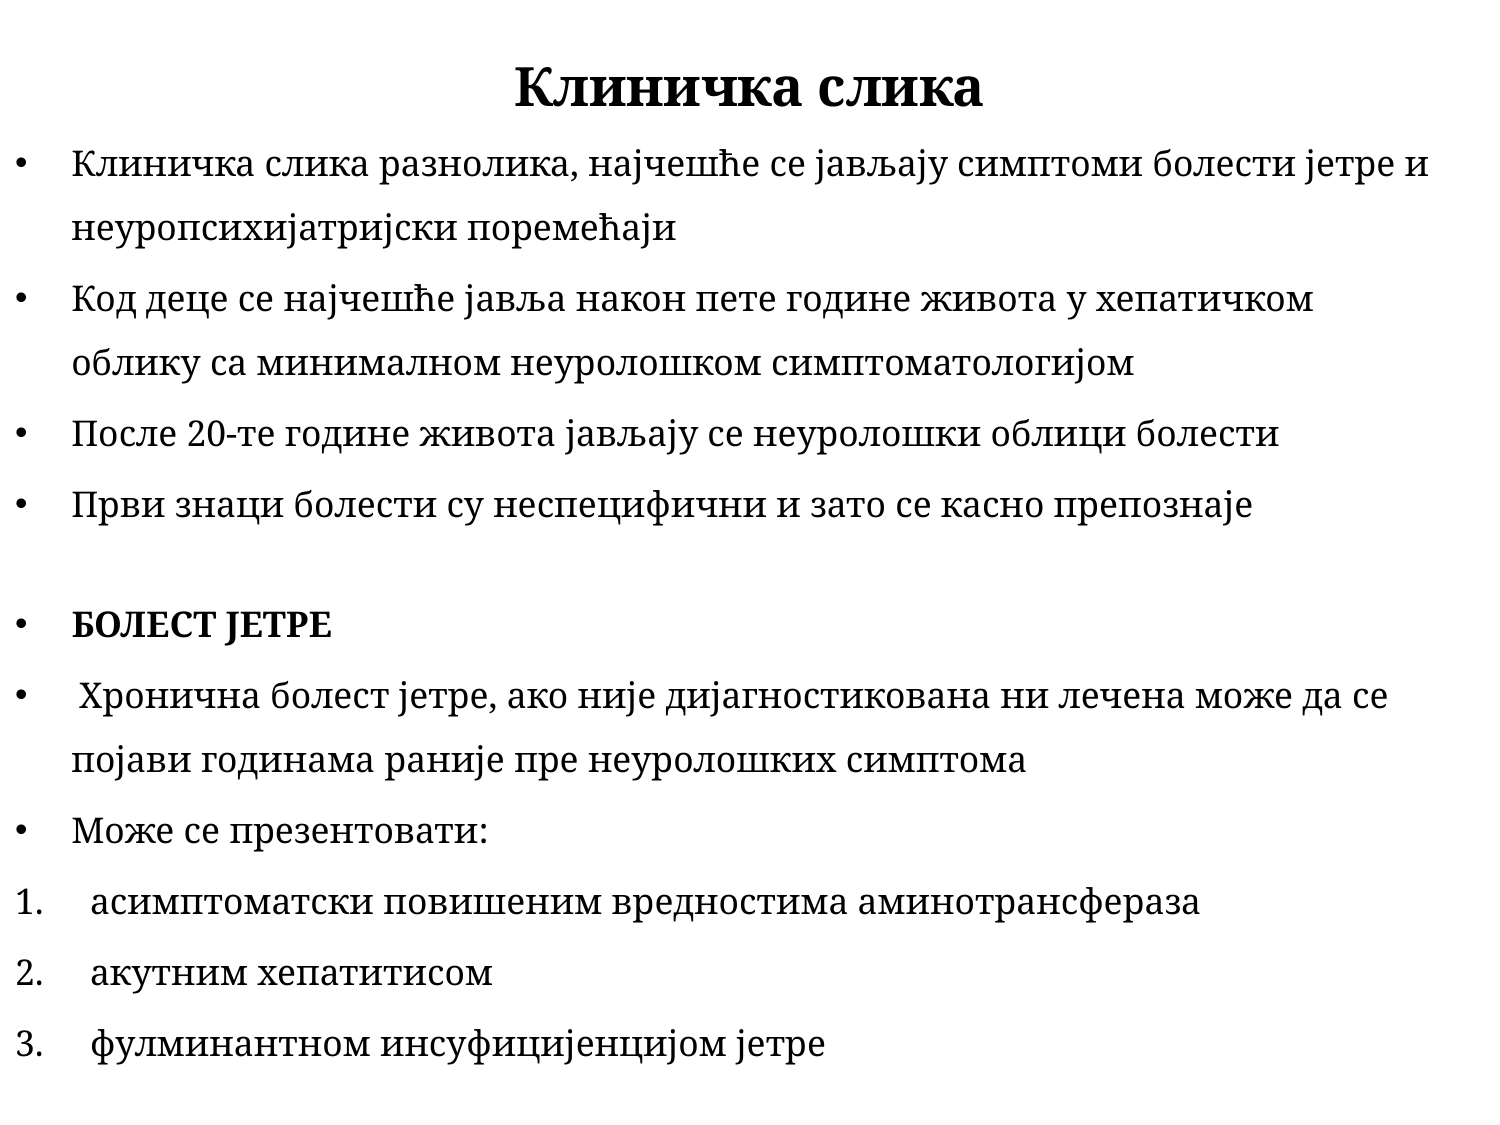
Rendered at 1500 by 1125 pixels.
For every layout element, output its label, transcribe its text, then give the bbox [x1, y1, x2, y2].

title Клиничка слика [75, 45, 1425, 112]
list Клиничка слика разнолика, најчешће се јављају симптоми болести јетре и неуропсихијатријски поремећаји Код деце се најчешће јавља након пете године живота у хепатичком облику са минималном неуролошком симптоматологијом После 20-те године живота јављају се неуролошки облици болести Први знаци болести су неспецифични и зато се касно препознаје БОЛЕСТ ЈЕТРЕ Хронична болест јетре, ако није дијагностикована ни лечена може да се појави годинама раније пре неуролошких симптома Може се презентовати: асимптоматски повишеним вредностима аминотрансфераза акутним хепатитисом фулминантном инсуфицијенцијом јетре [0, 112, 1463, 1088]
